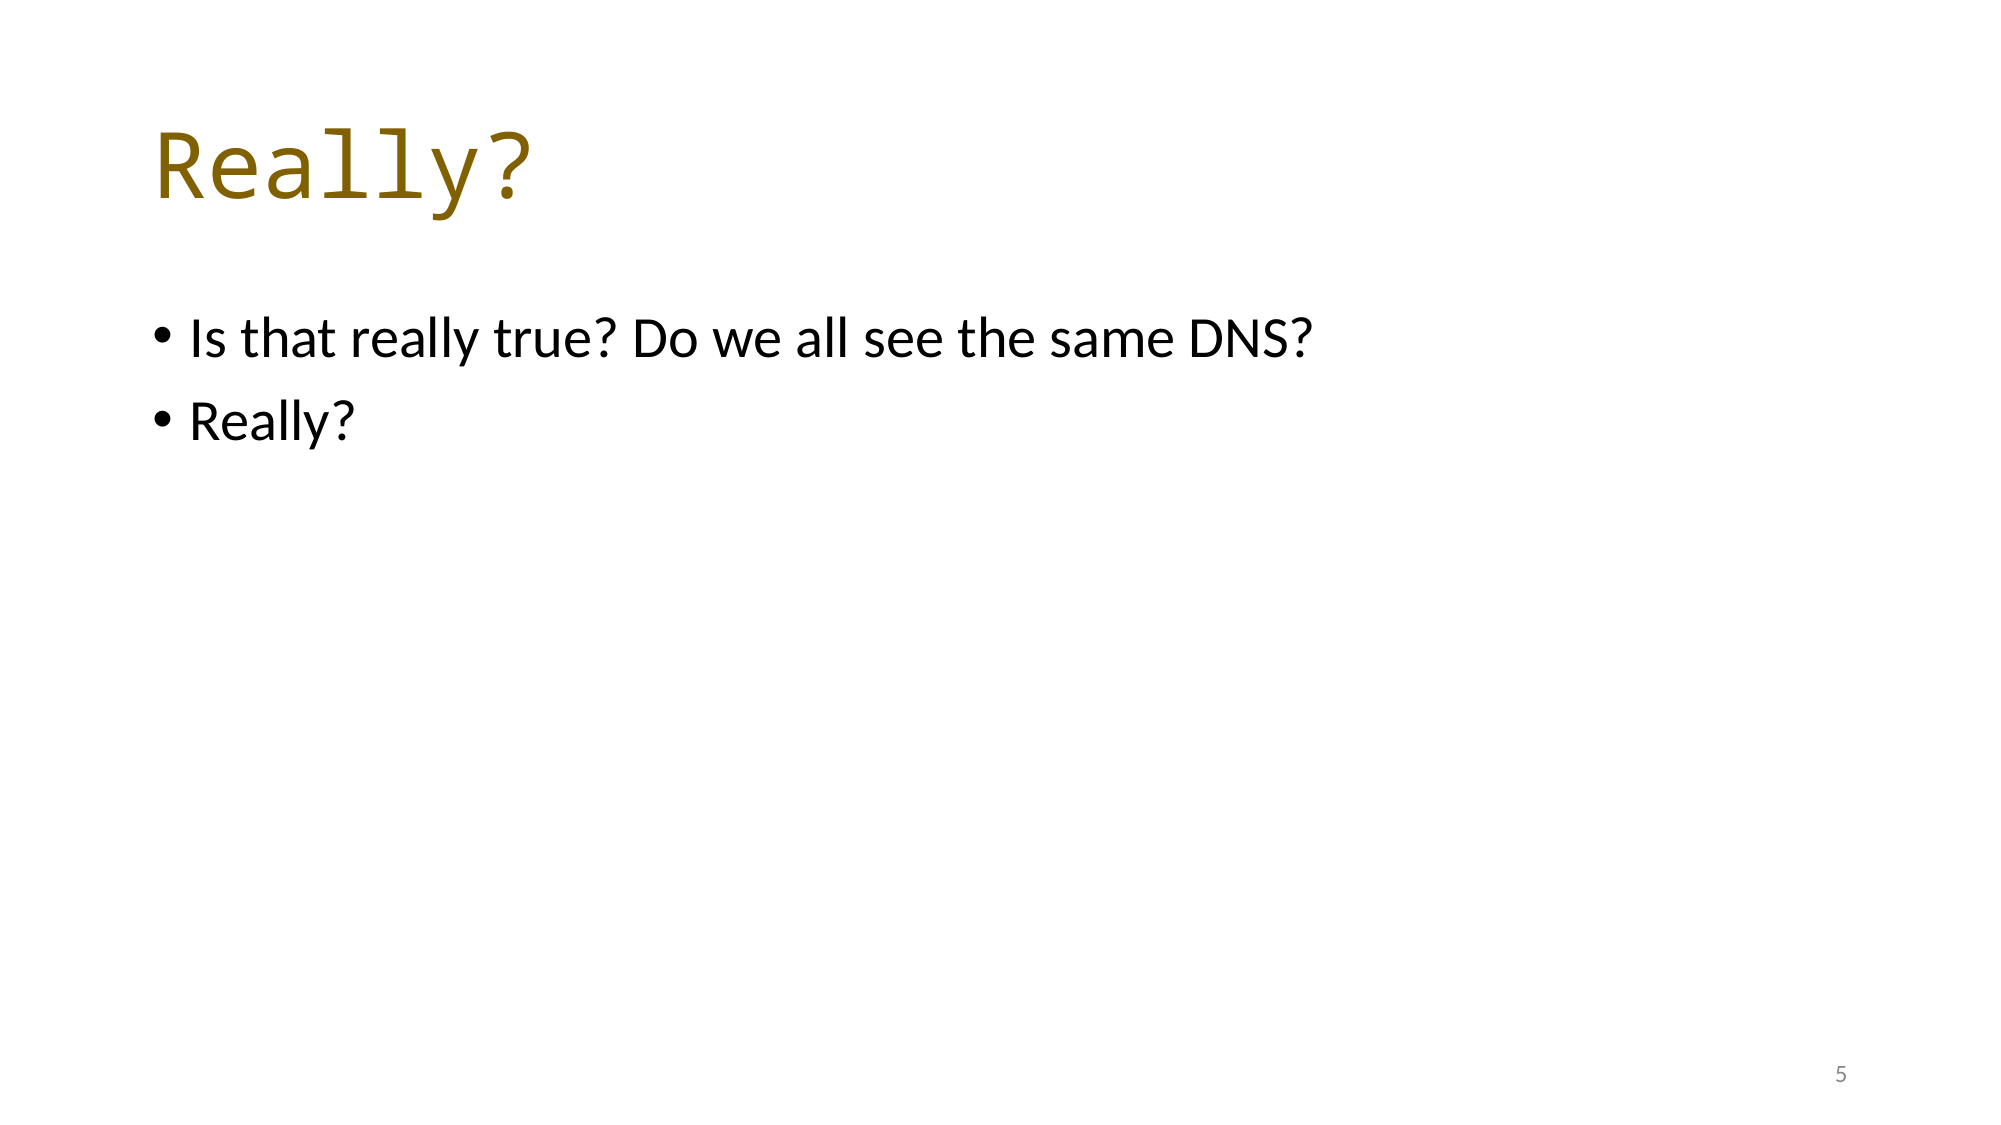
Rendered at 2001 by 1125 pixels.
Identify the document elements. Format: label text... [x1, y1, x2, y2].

slide_number 5 [1412, 1042, 1863, 1103]
title Really? [137, 59, 1863, 278]
list Is that really true? Do we all see the same DNS? Really? [137, 299, 1863, 1014]
